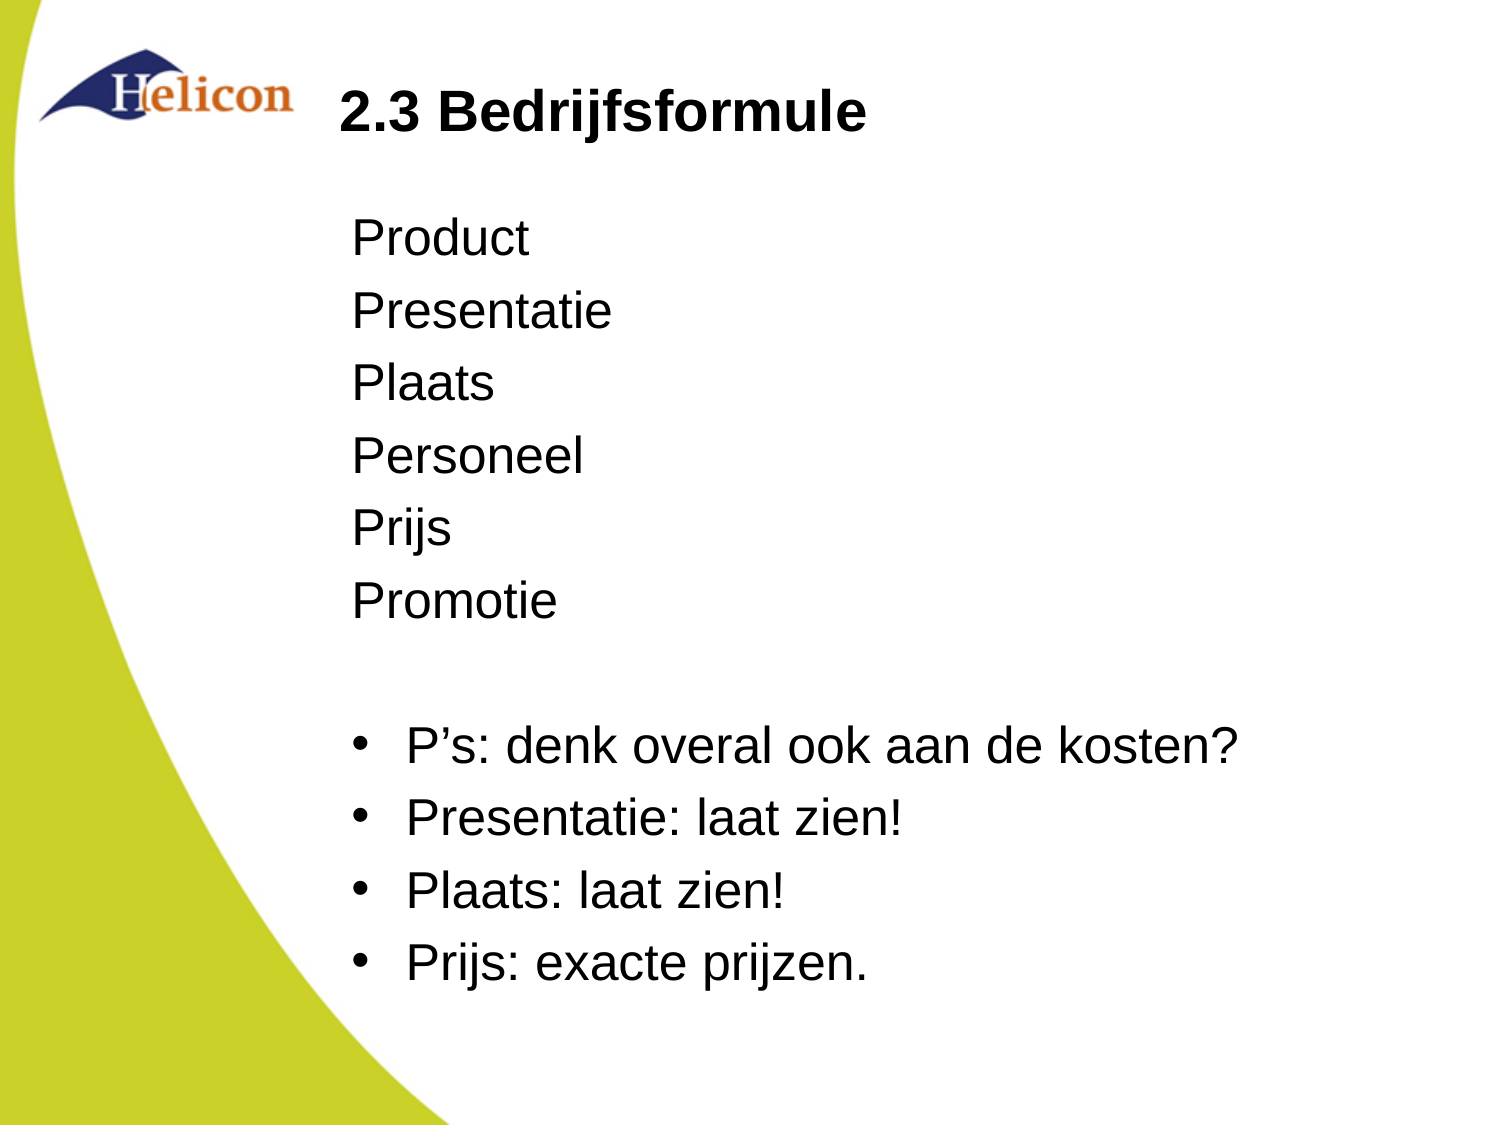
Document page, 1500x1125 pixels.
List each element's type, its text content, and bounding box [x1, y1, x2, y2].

title 2.3 Bedrijfsformule [324, 54, 1415, 161]
picture [0, 0, 1500, 1125]
list Product Presentatie Plaats Personeel Prijs Promotie P’s: denk overal ook aan de kosten? Presentatie: laat zien! Plaats: laat zien! Prijs: exacte prijzen. [336, 196, 1425, 1005]
